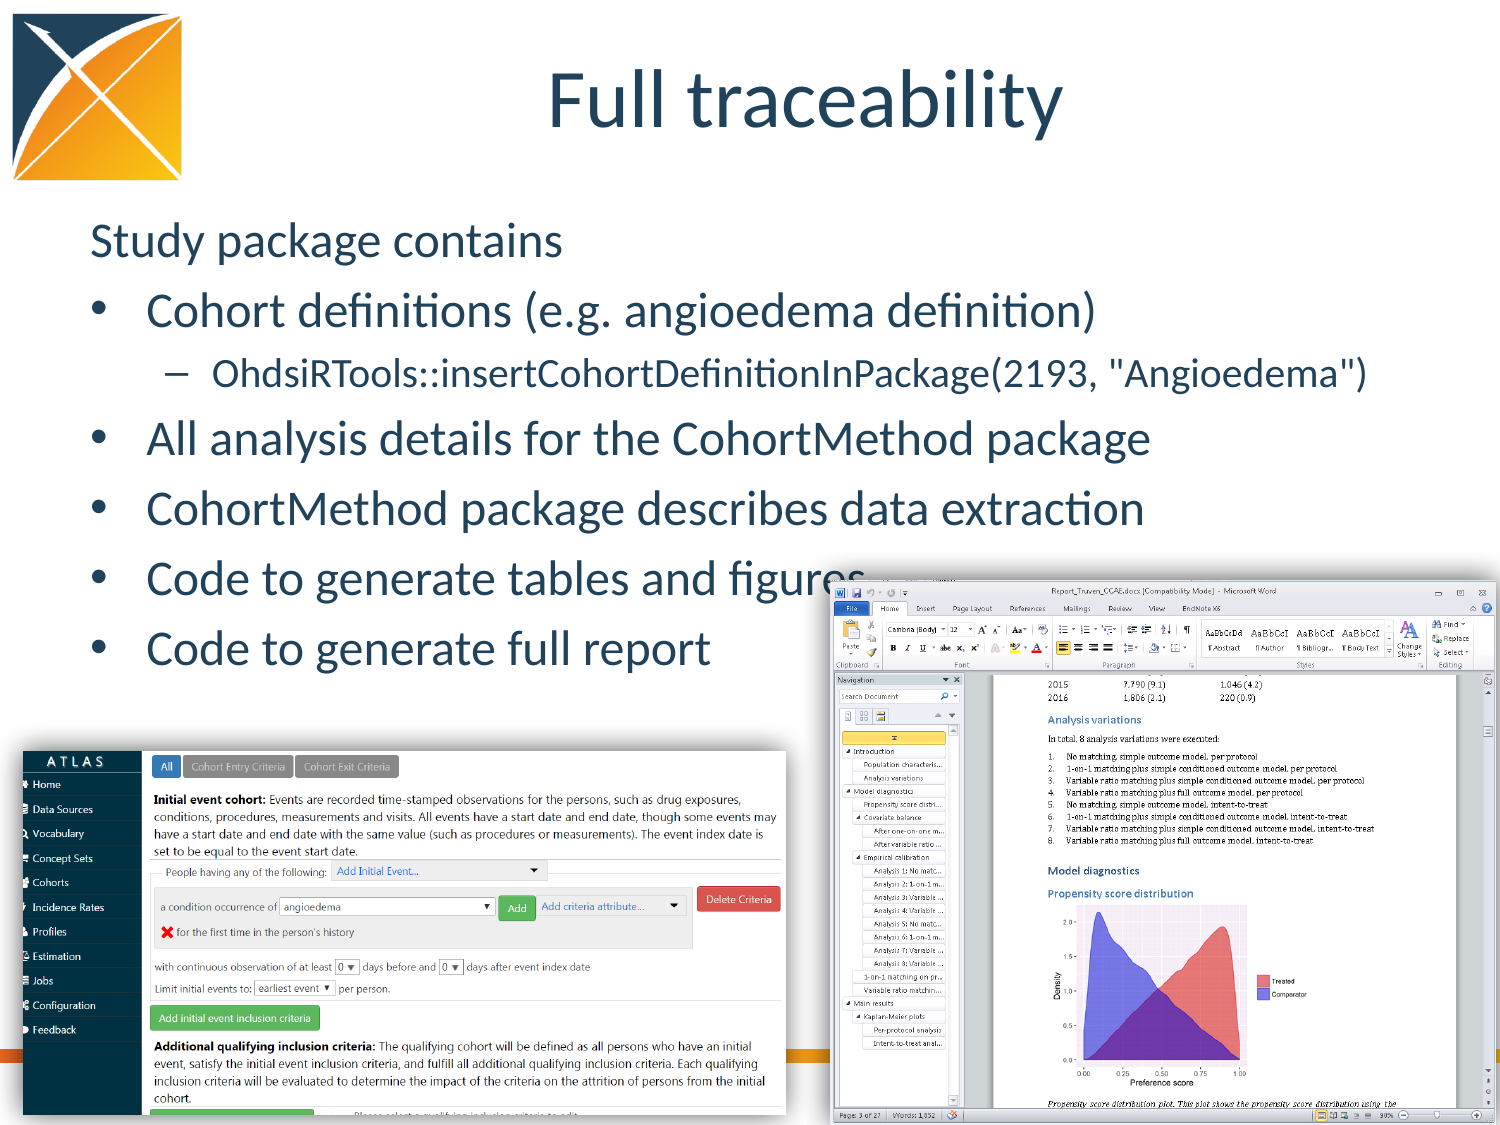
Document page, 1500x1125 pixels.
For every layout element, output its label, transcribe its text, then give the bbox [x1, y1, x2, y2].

picture [97, 757, 103, 767]
picture [83, 758, 90, 767]
picture [830, 579, 1497, 1125]
picture [23, 804, 28, 813]
picture [23, 1000, 28, 1010]
picture [48, 758, 55, 767]
picture [61, 757, 67, 767]
picture [142, 751, 786, 1115]
picture [0, 0, 206, 200]
picture [23, 878, 28, 887]
title Full traceability [187, 24, 1425, 163]
picture [23, 976, 28, 984]
list Study package contains Cohort definitions (e.g. angioedema definition) OhdsiRTools::insertCohortDefinitionInPackage(2193, "Angioedema") All analysis details for the CohortMethod package CohortMethod package describes data extraction Code to generate tables and figures Code to generate full report [75, 200, 1425, 750]
